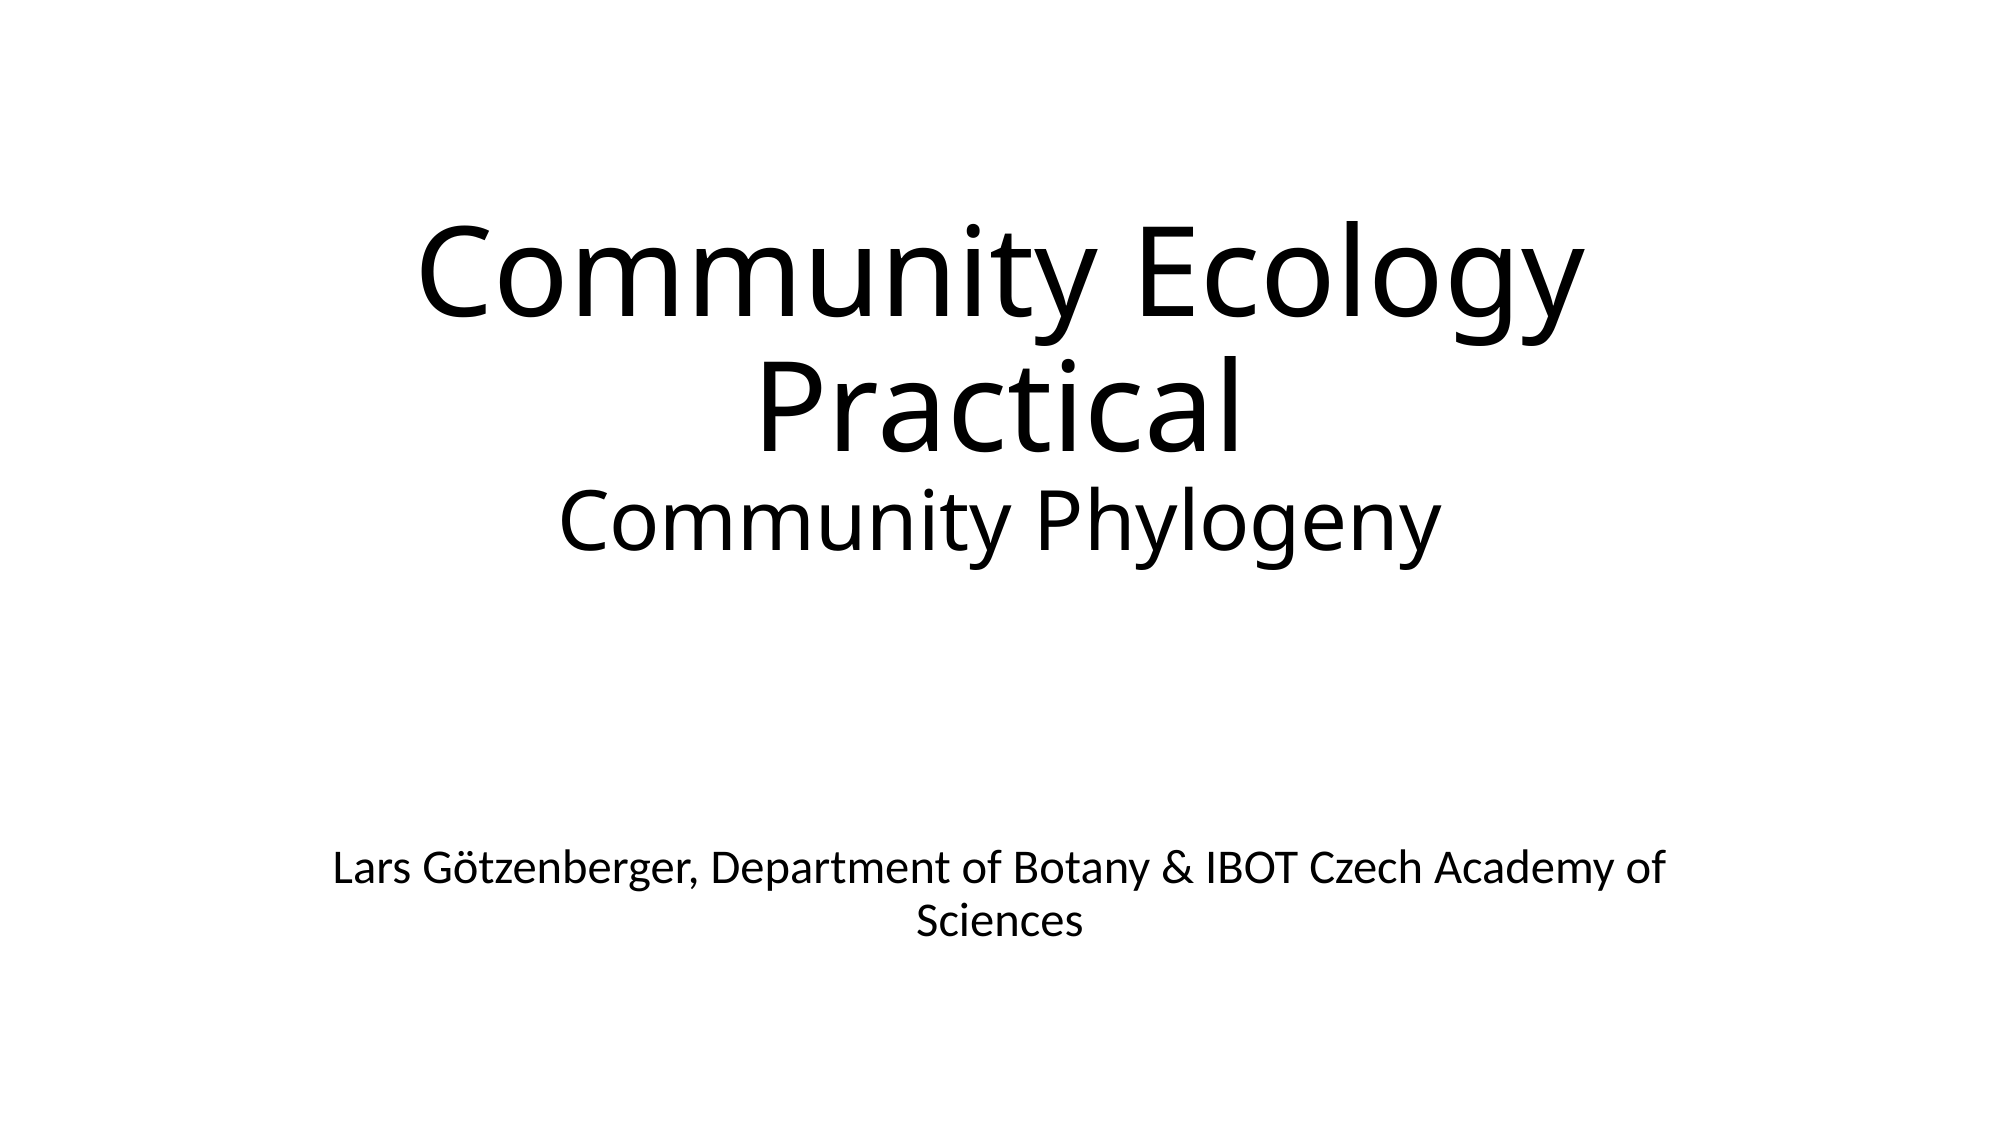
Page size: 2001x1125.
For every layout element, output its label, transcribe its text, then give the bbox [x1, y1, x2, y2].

subtitle Lars Götzenberger, Department of Botany & IBOT Czech Academy of Sciences [249, 683, 1750, 956]
title Community Ecology Practical Community Phylogeny [249, 184, 1750, 576]
